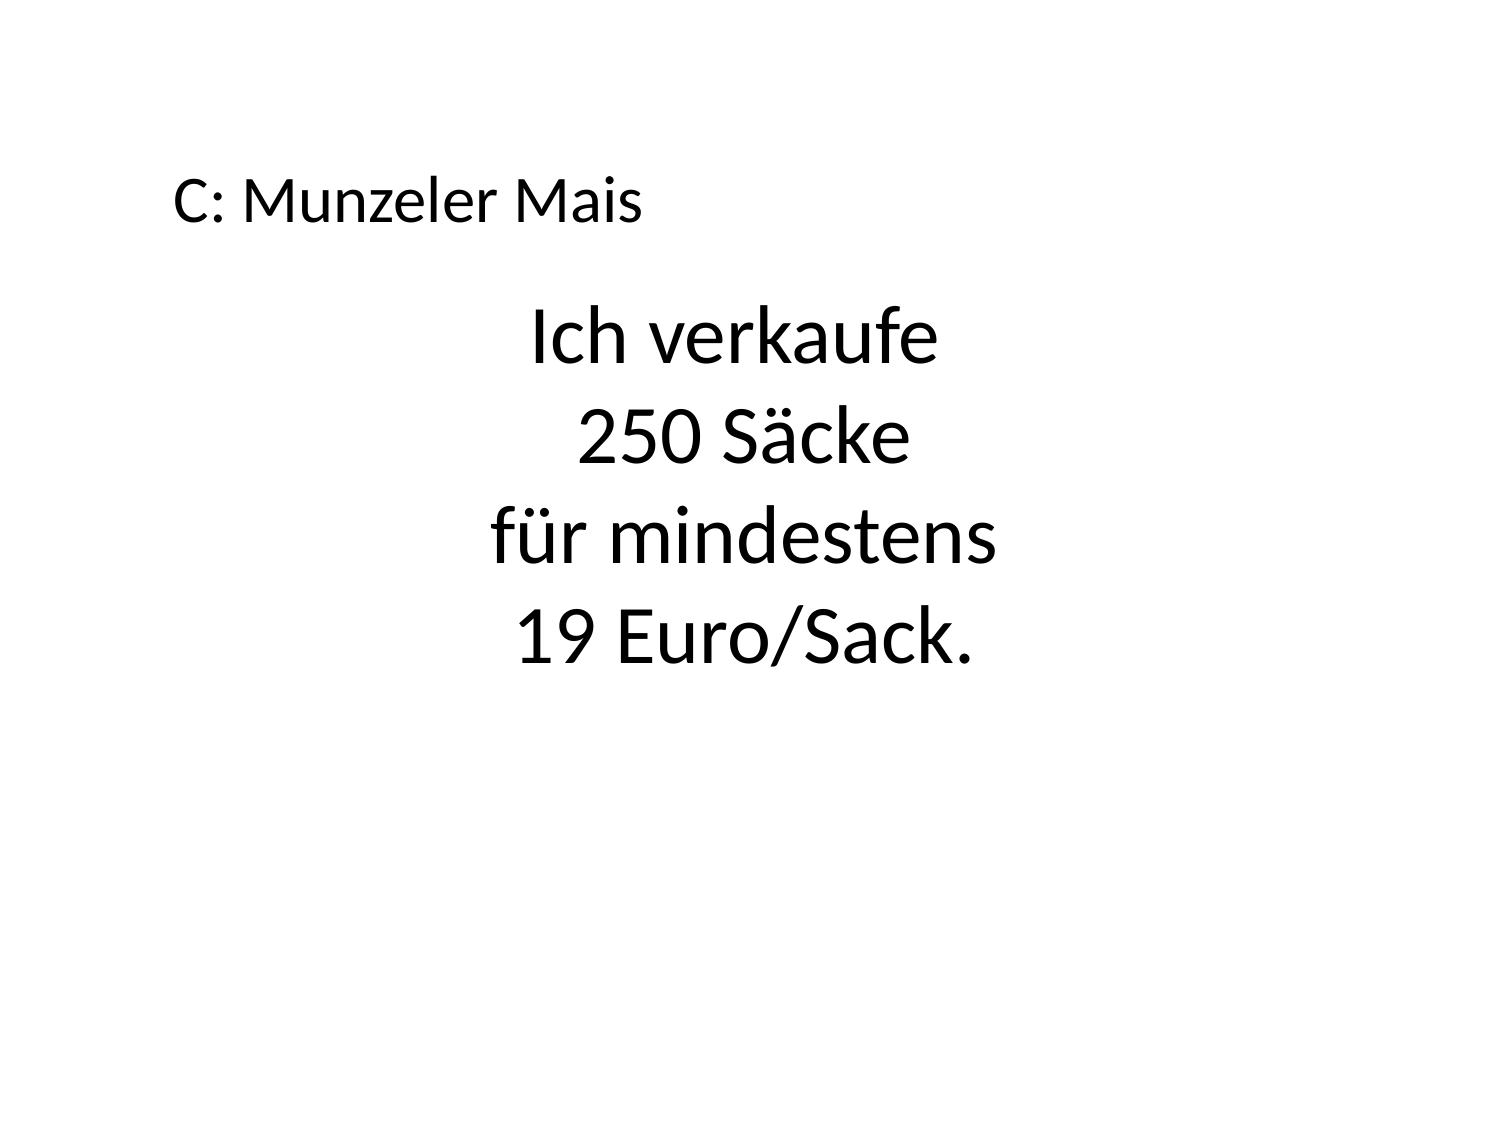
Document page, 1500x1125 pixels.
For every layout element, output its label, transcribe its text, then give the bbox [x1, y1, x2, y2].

text_box C: Munzeler Mais Ich verkaufe 250 Säcke für mindestens 19 Euro/Sack. [158, 147, 1330, 688]
